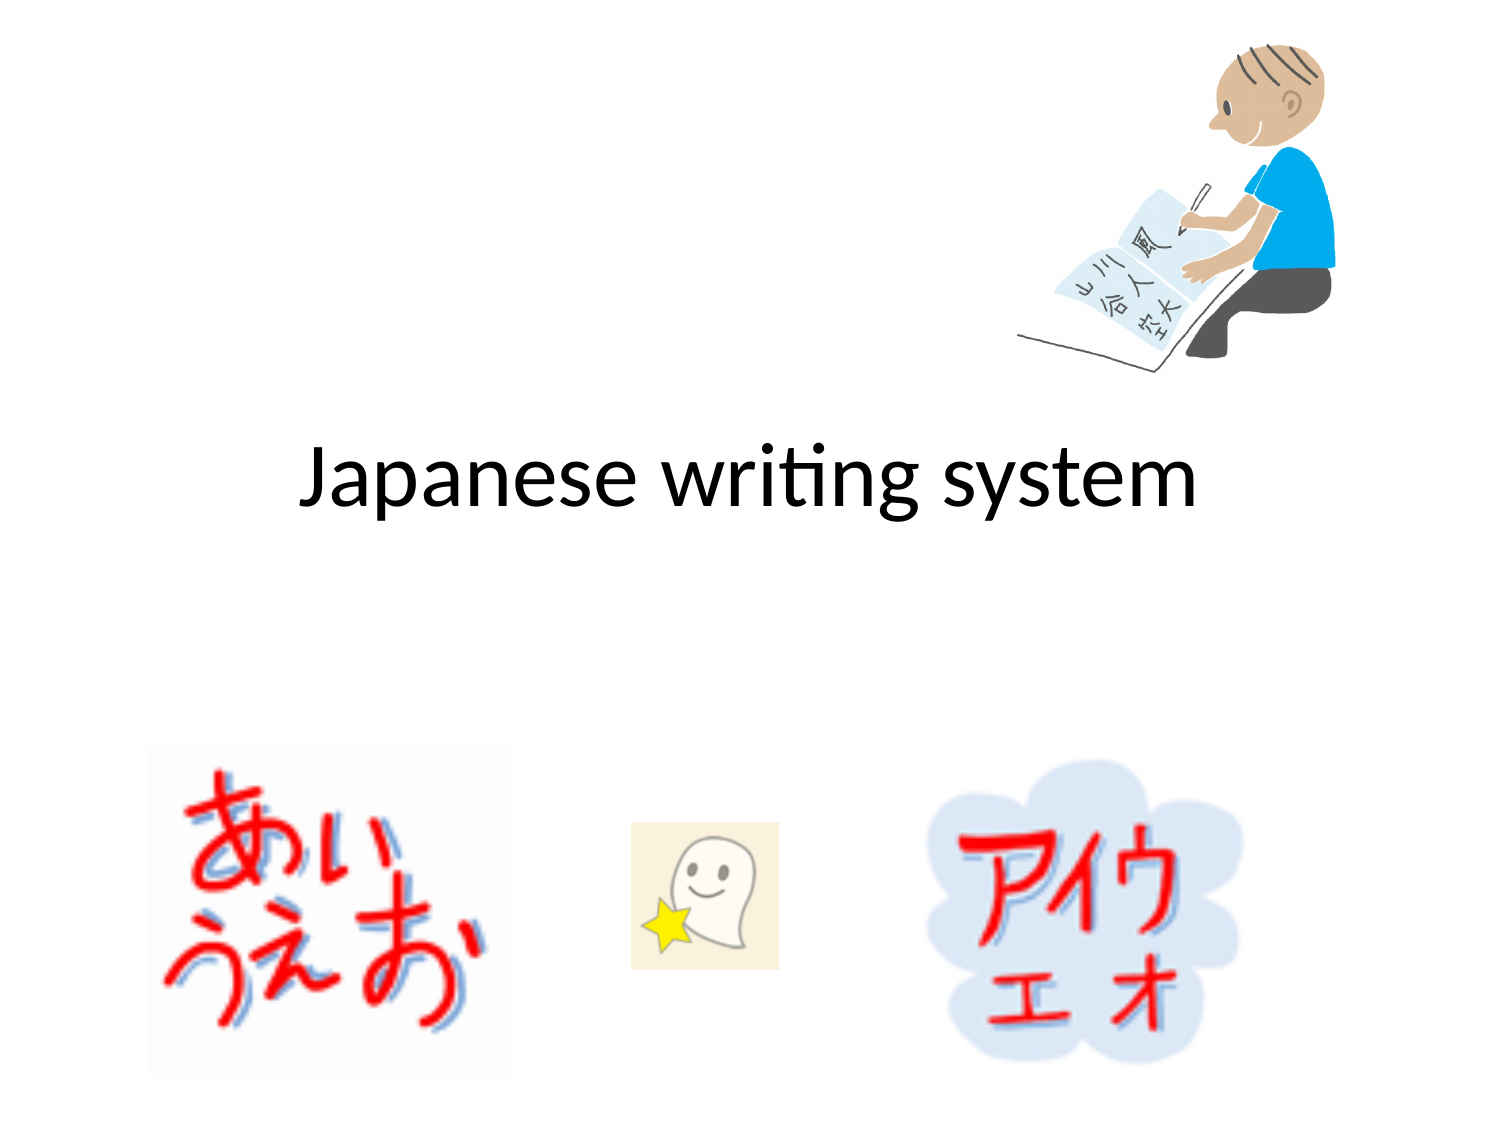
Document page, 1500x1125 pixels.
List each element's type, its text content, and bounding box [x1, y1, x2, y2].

picture [631, 822, 779, 970]
picture [997, 18, 1382, 383]
picture [867, 745, 1332, 1083]
picture [147, 745, 513, 1078]
title Japanese writing system [112, 349, 1388, 591]
